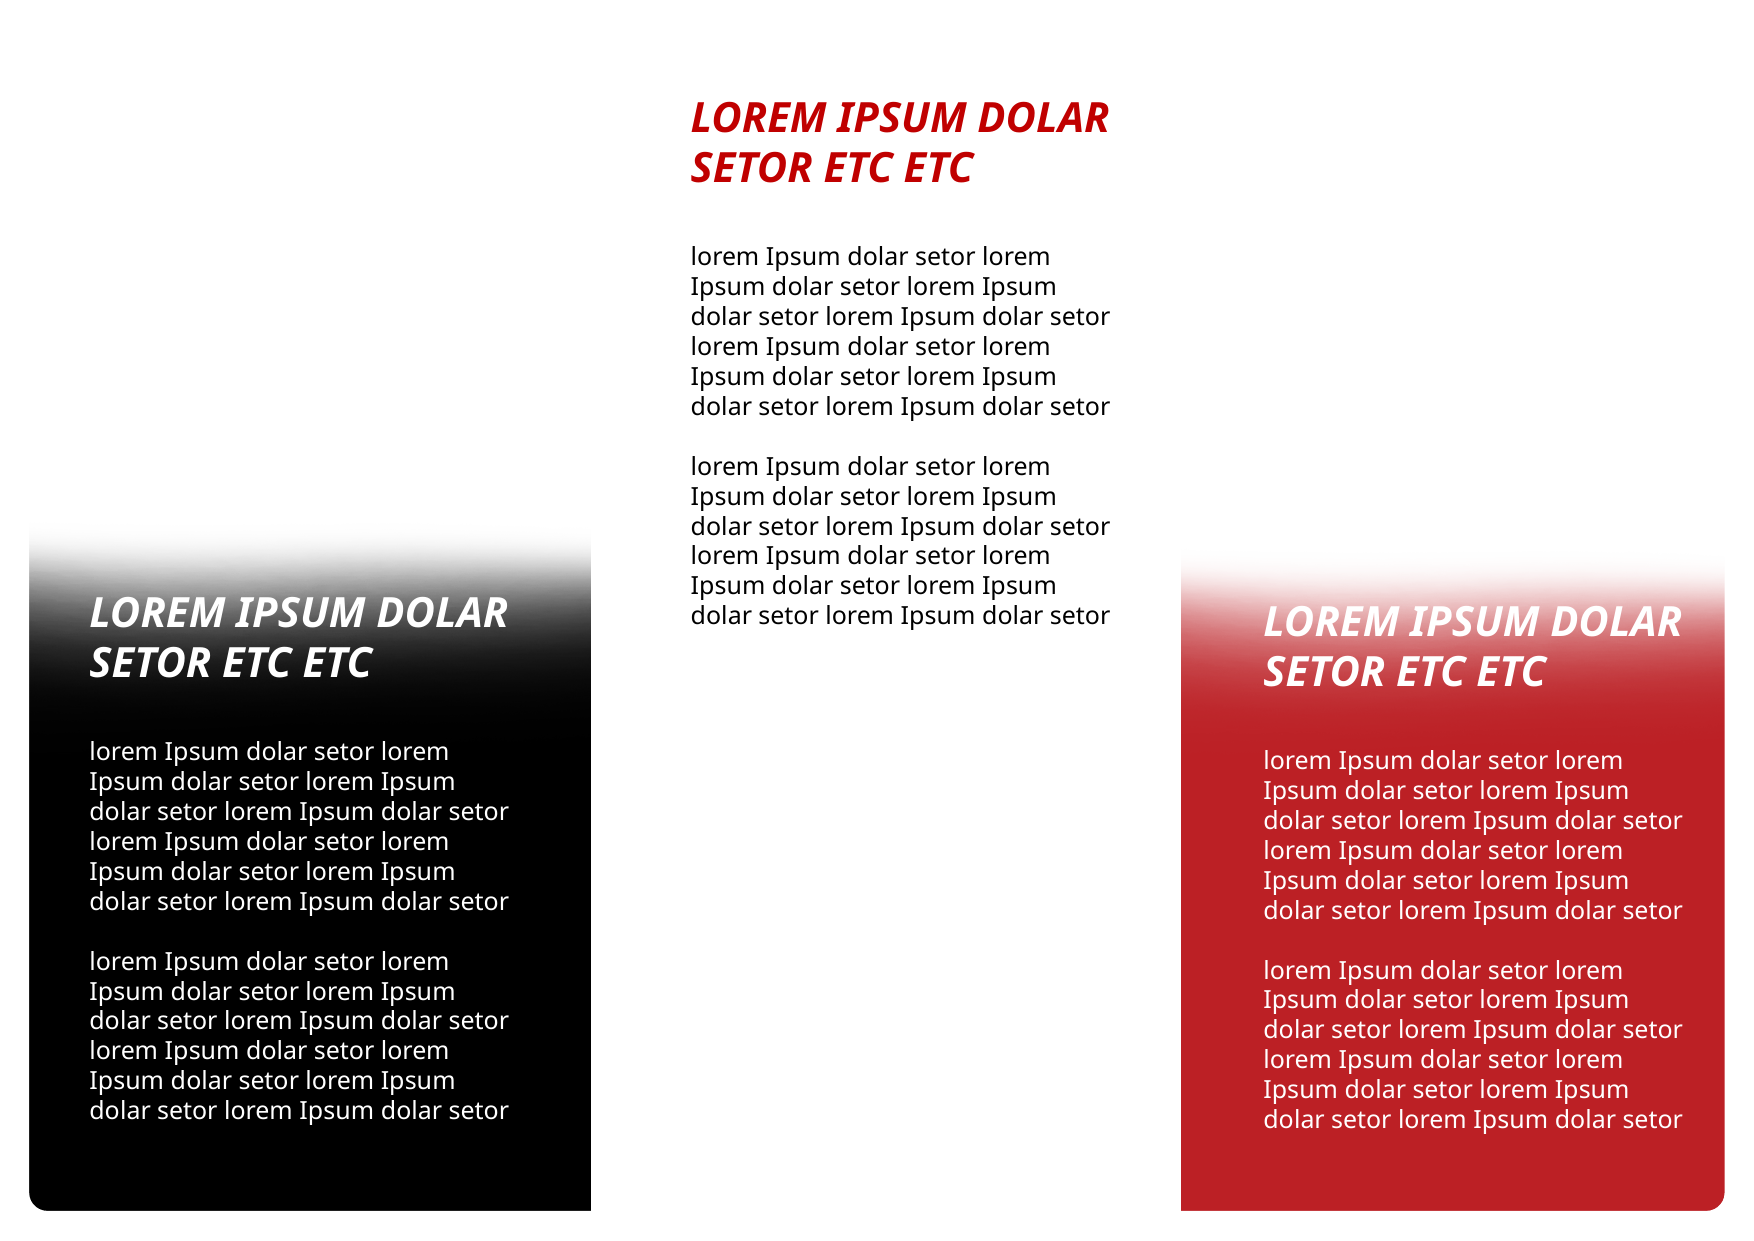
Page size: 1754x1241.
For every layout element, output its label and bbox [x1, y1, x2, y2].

text_box [0, 0, 1754, 1241]
